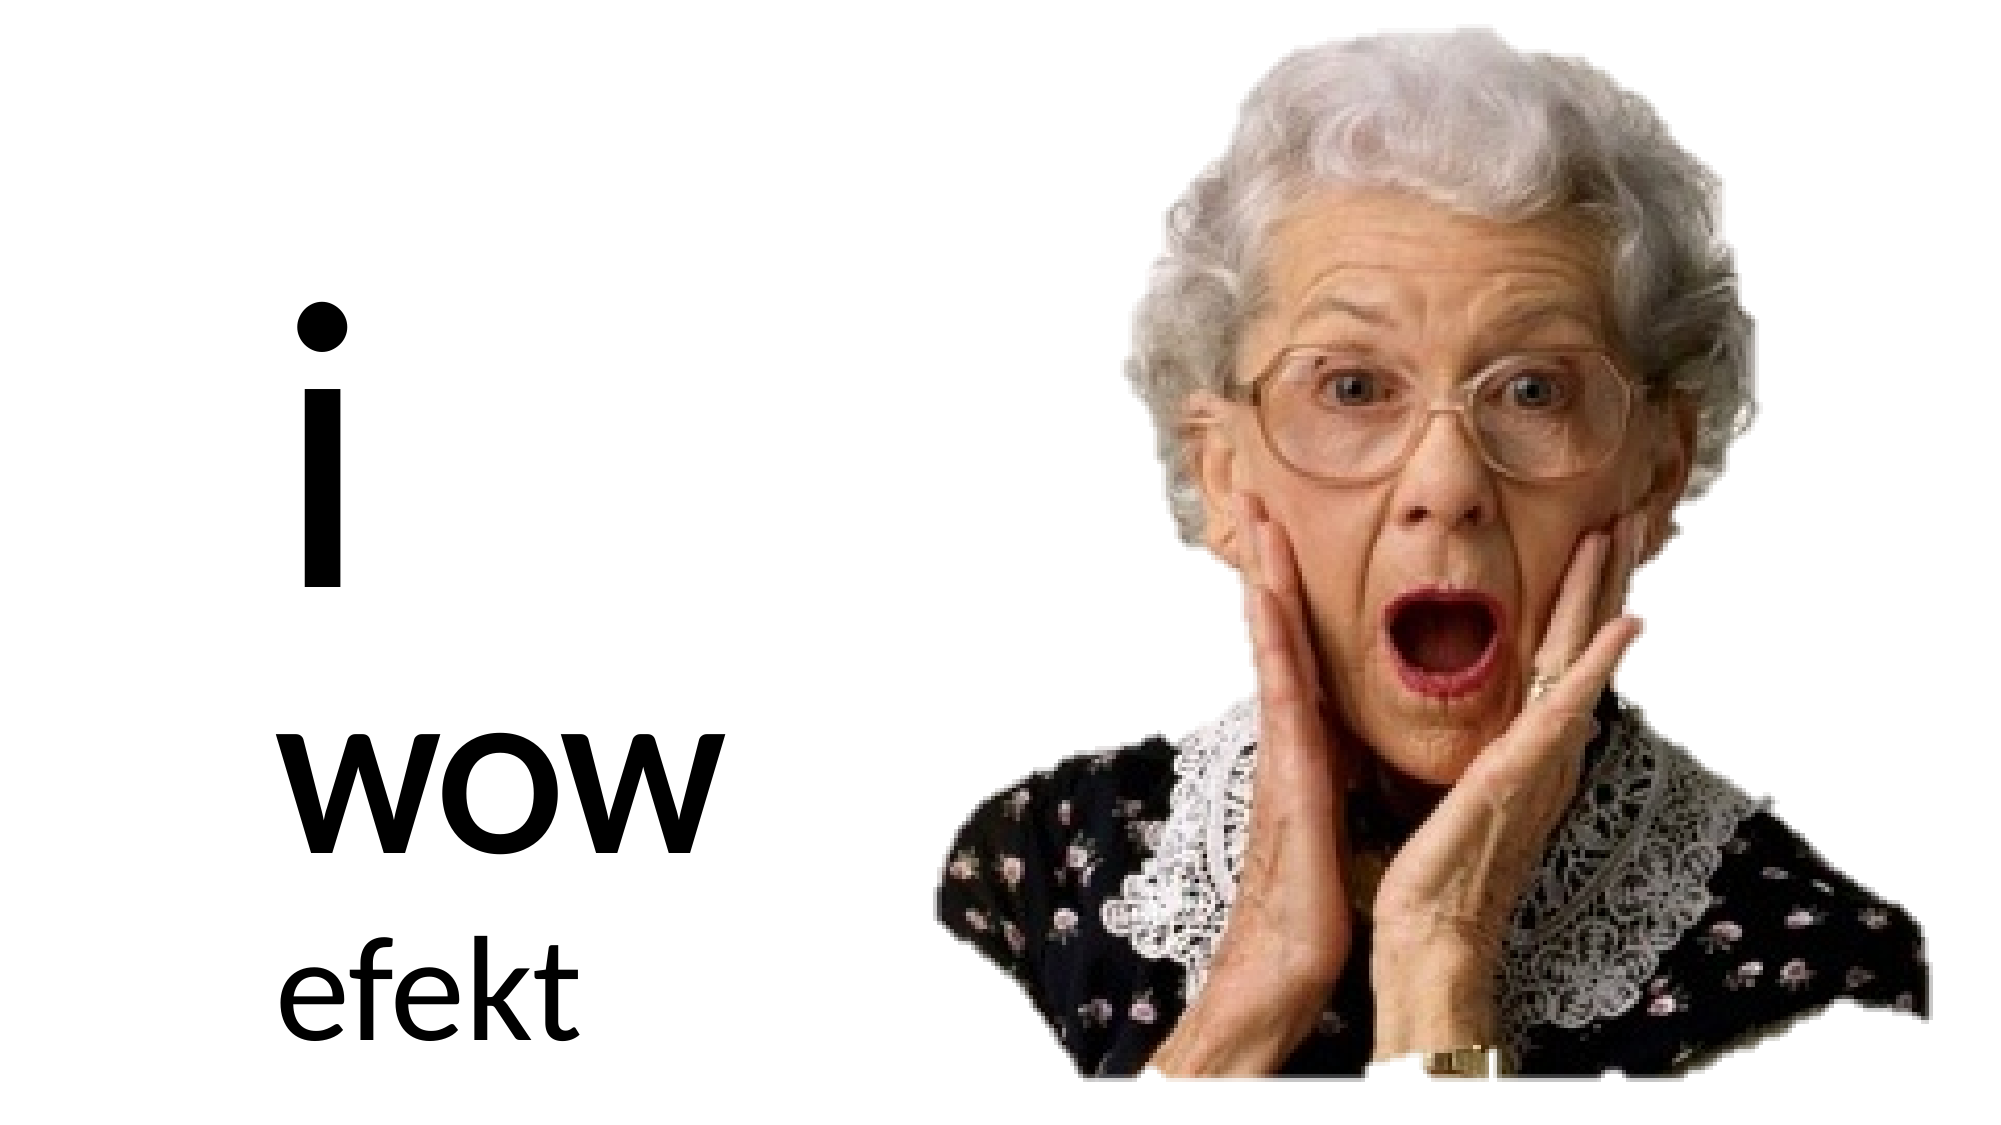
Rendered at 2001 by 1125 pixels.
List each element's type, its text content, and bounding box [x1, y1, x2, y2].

picture [635, 0, 2000, 1125]
text_box i WOW efekt [260, 165, 635, 1078]
